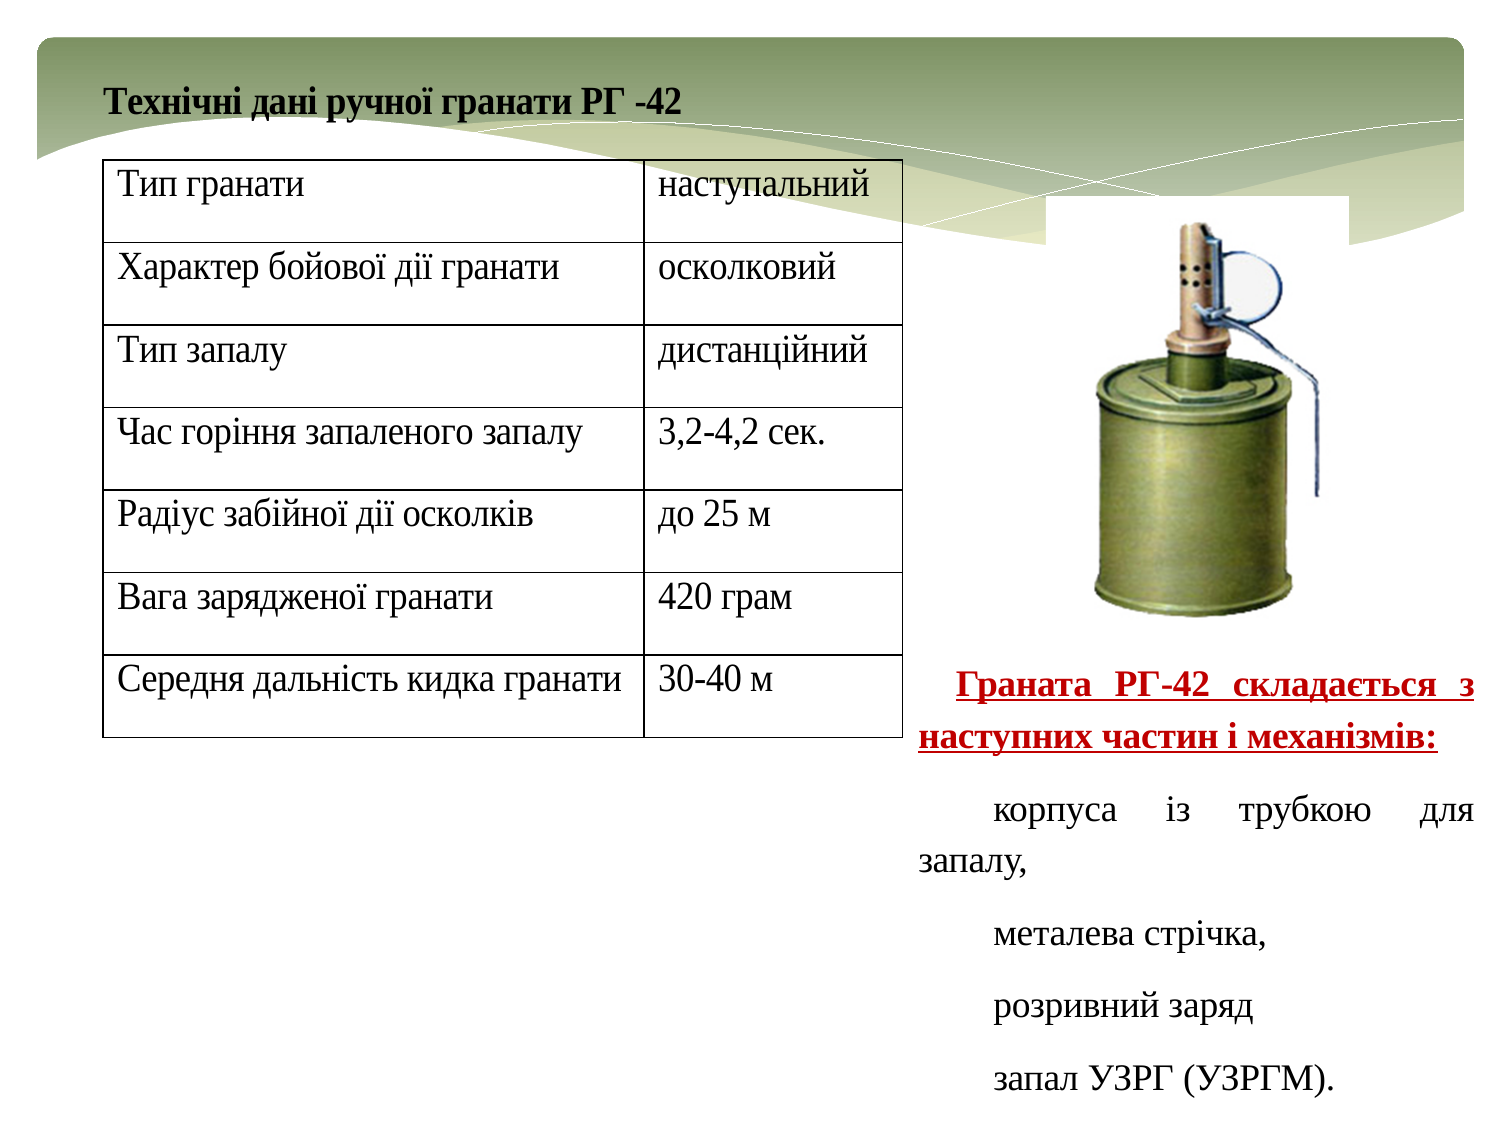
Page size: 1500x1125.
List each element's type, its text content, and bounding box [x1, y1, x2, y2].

text_box Граната РГ-42 складається з наступних частин і механізмів: корпуса із трубкою для запалу, металева стрічка, розривний заряд запал УЗРГ (УЗРГМ). [903, 645, 1492, 1106]
picture [41, 77, 936, 811]
picture [1045, 196, 1350, 646]
